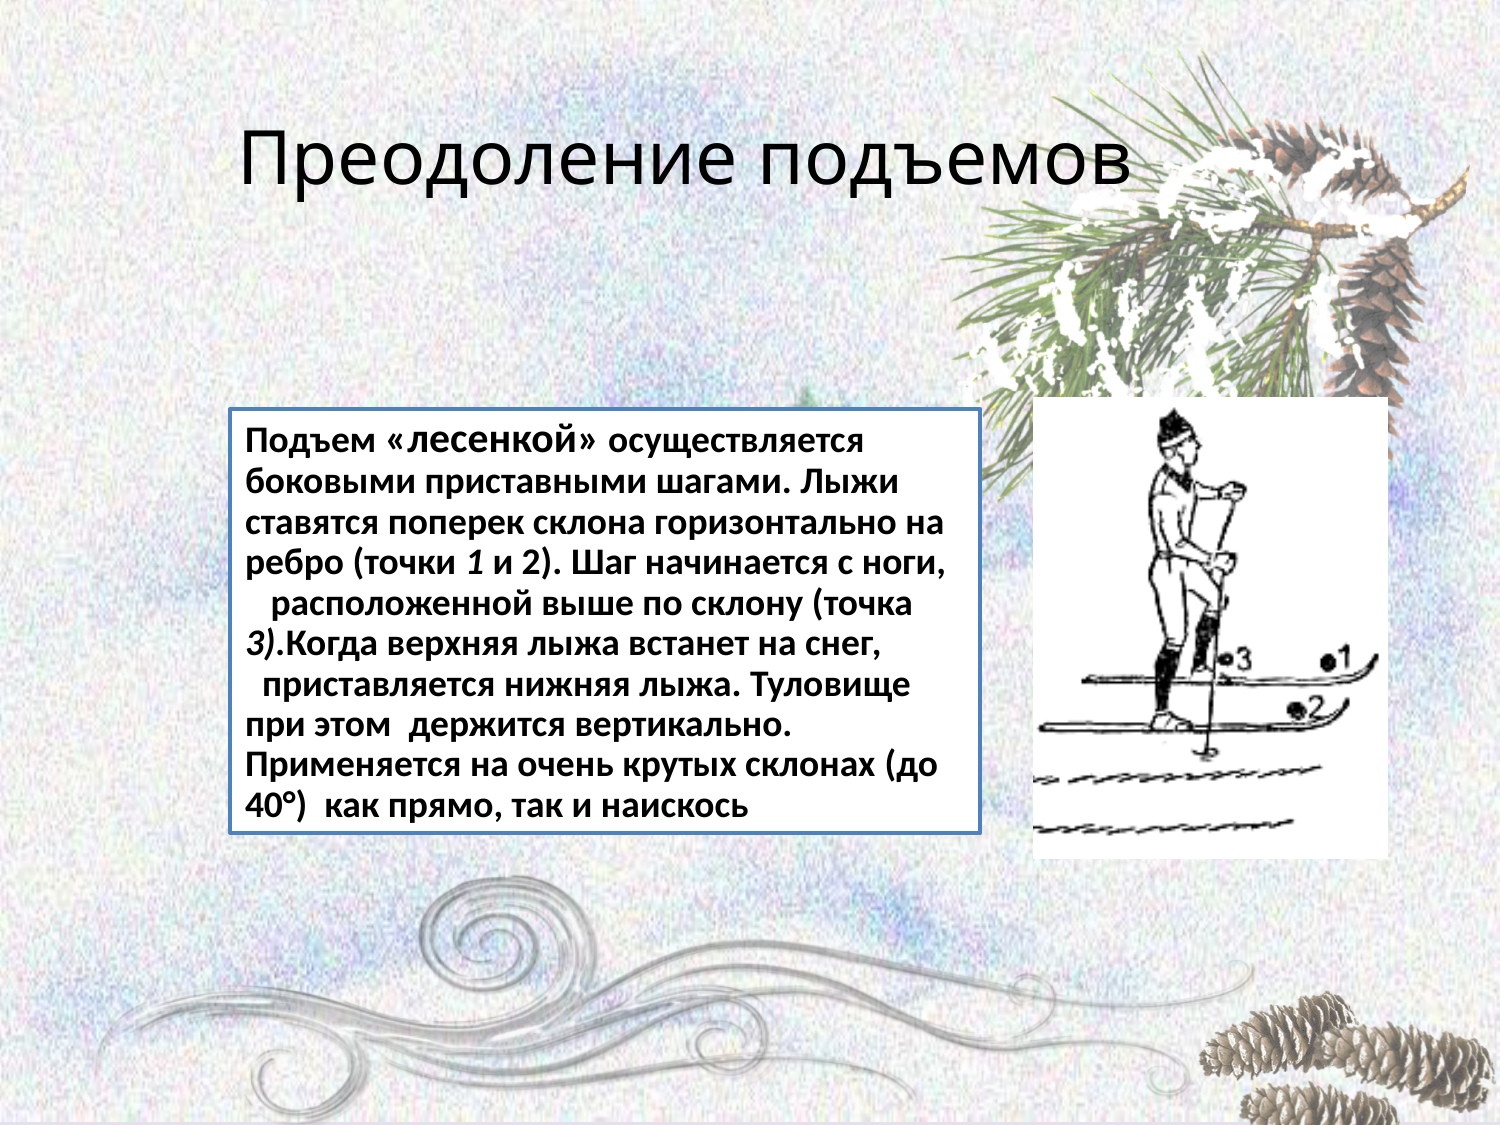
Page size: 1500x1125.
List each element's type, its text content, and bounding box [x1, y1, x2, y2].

text_box Подъем «лесенкой» осуществляется боковыми приставными шагами. Лыжи ставятся поперек склона горизонтально на ребро (точки 1 и 2). Шаг начинается с ноги, расположенной выше по склону (точка 3).Когда верхняя лыжа встанет на снег, приставляется нижняя лыжа. Туловище при этом держится вертикально. Применяется на очень крутых склонах (до 40°) как прямо, так и наискось [230, 408, 981, 833]
picture [0, 0, 1500, 1125]
text_box Преодоление подъемов [159, 101, 1211, 220]
